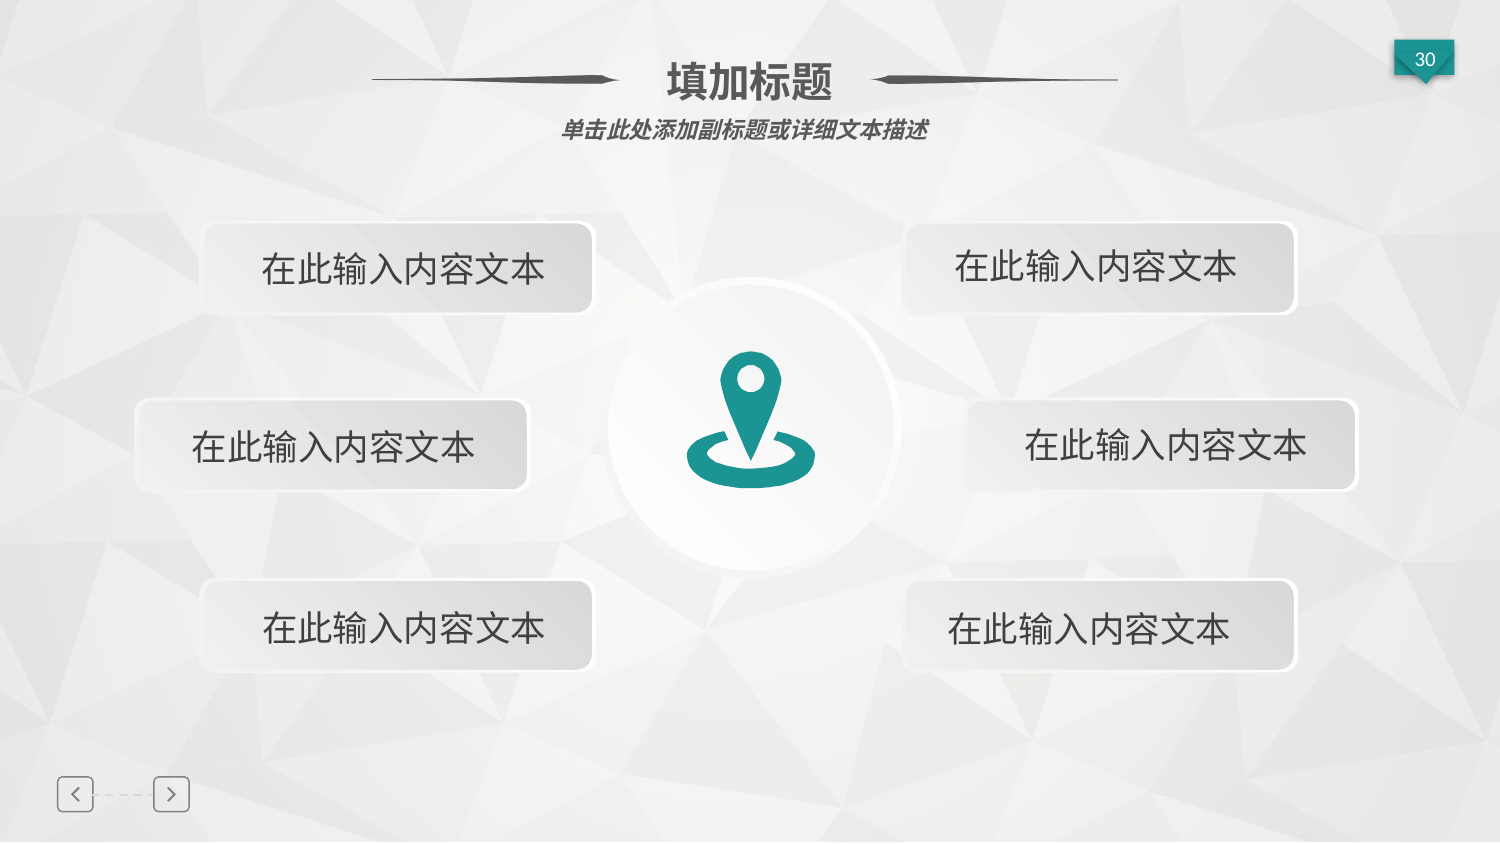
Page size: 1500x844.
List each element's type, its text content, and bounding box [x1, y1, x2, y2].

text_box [901, 220, 1299, 316]
text_box 单击此处添加副标题或详细文本描述 [545, 108, 943, 151]
text_box 填加标题 [584, 55, 916, 106]
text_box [962, 397, 1360, 493]
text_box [901, 577, 1299, 673]
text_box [199, 577, 597, 673]
picture [0, 0, 1500, 842]
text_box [134, 397, 532, 493]
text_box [199, 220, 597, 316]
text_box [600, 276, 902, 579]
